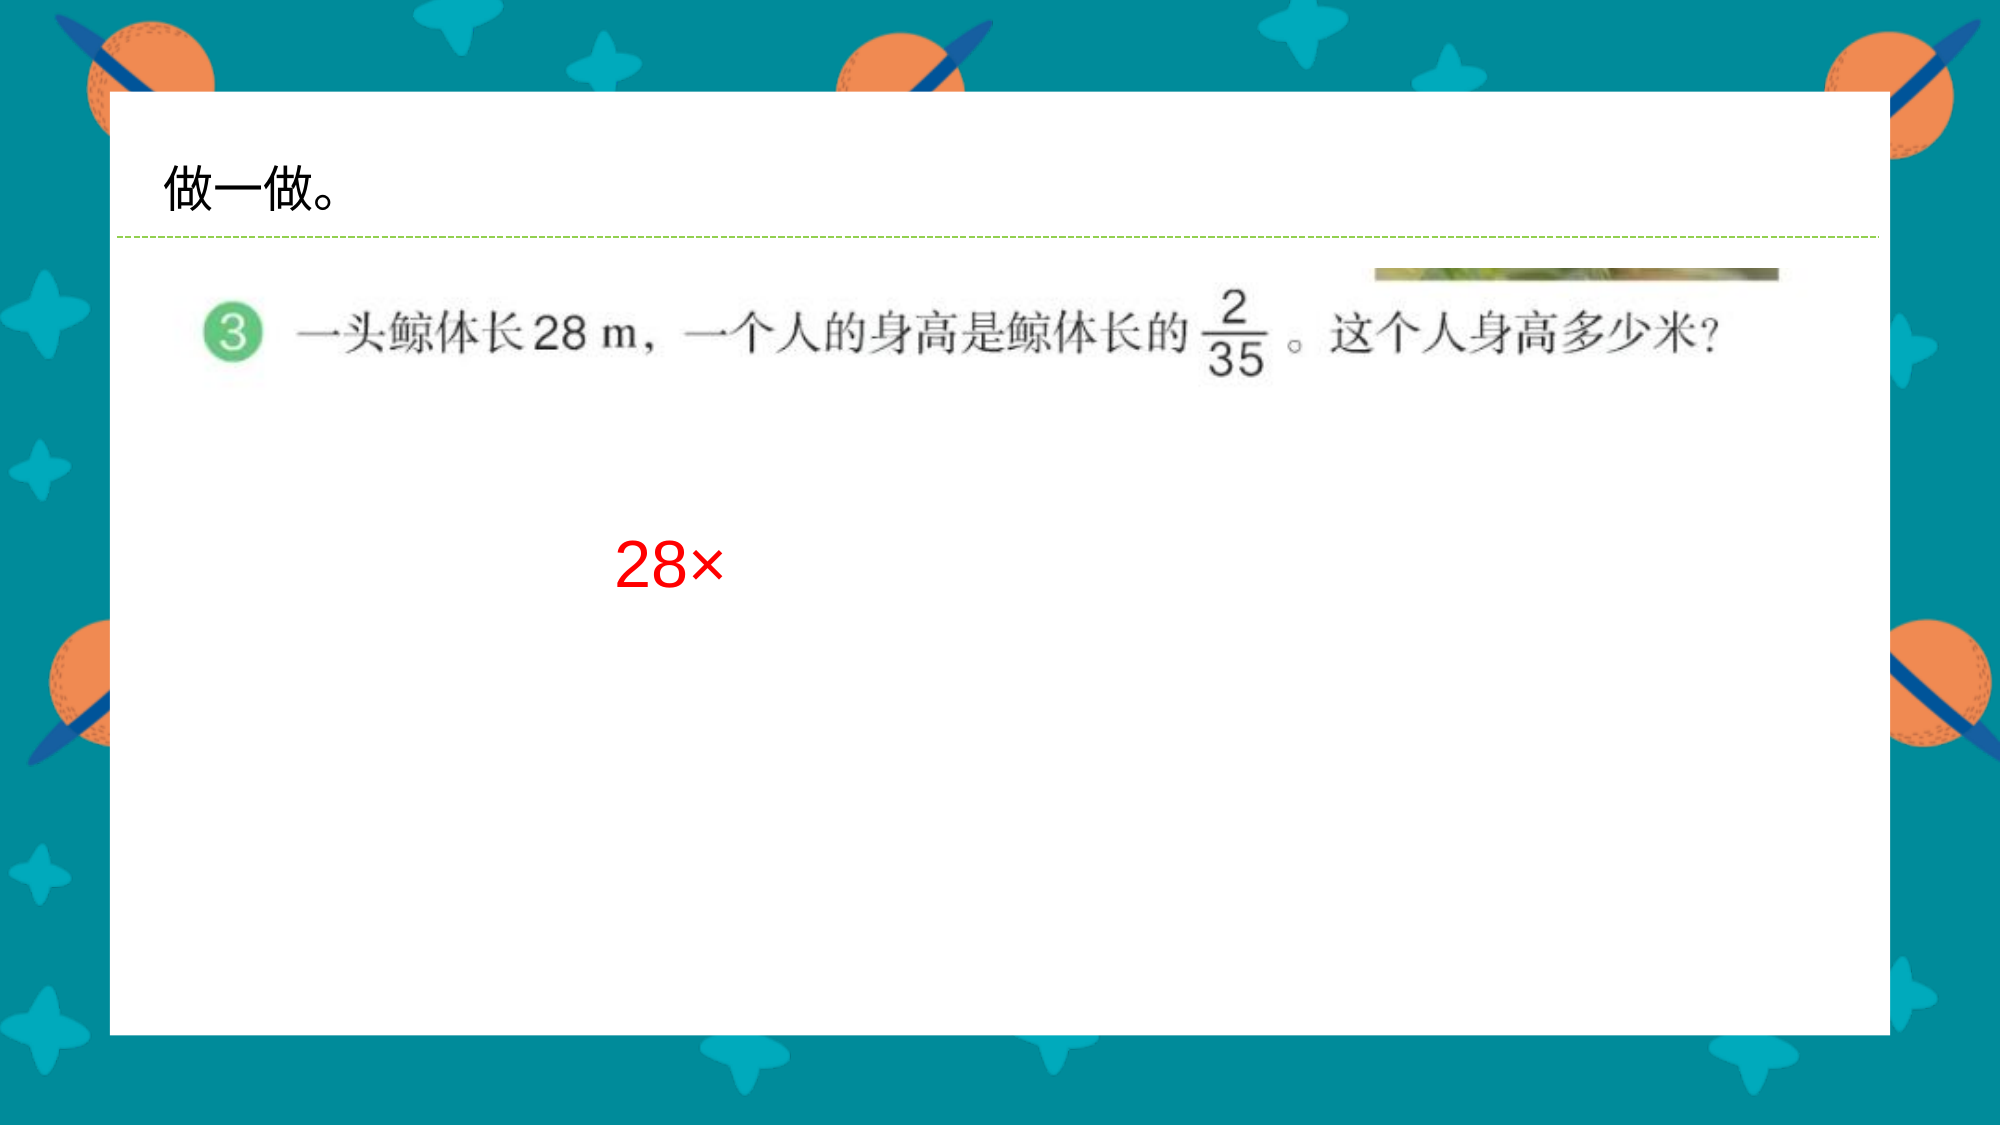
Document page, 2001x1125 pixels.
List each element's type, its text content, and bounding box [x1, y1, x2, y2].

picture [0, 0, 2000, 1125]
text_box 做一做。 [148, 149, 369, 225]
